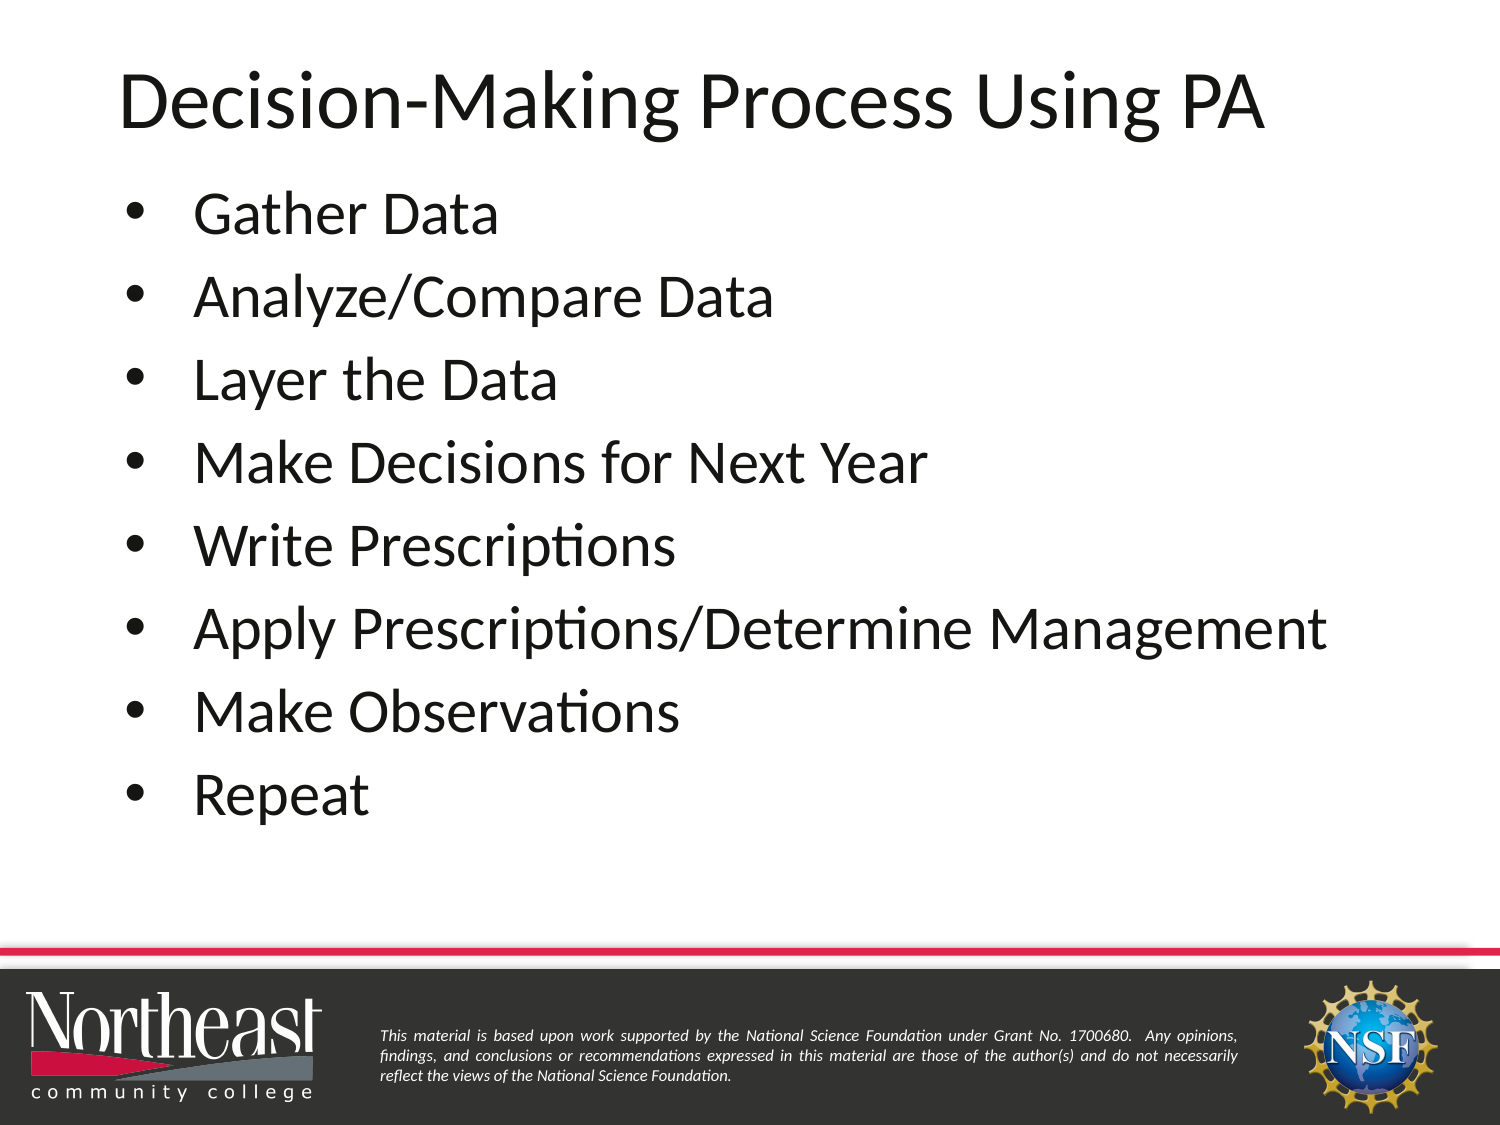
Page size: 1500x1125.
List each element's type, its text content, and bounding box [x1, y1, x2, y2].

picture [1302, 978, 1440, 1116]
title Decision-Making Process Using PA [103, 44, 1397, 148]
picture [26, 992, 322, 1102]
list Gather Data Analyze/Compare Data Layer the Data Make Decisions for Next Year Write Prescriptions Apply Prescriptions/Determine Management Make Observations Repeat [103, 172, 1470, 953]
